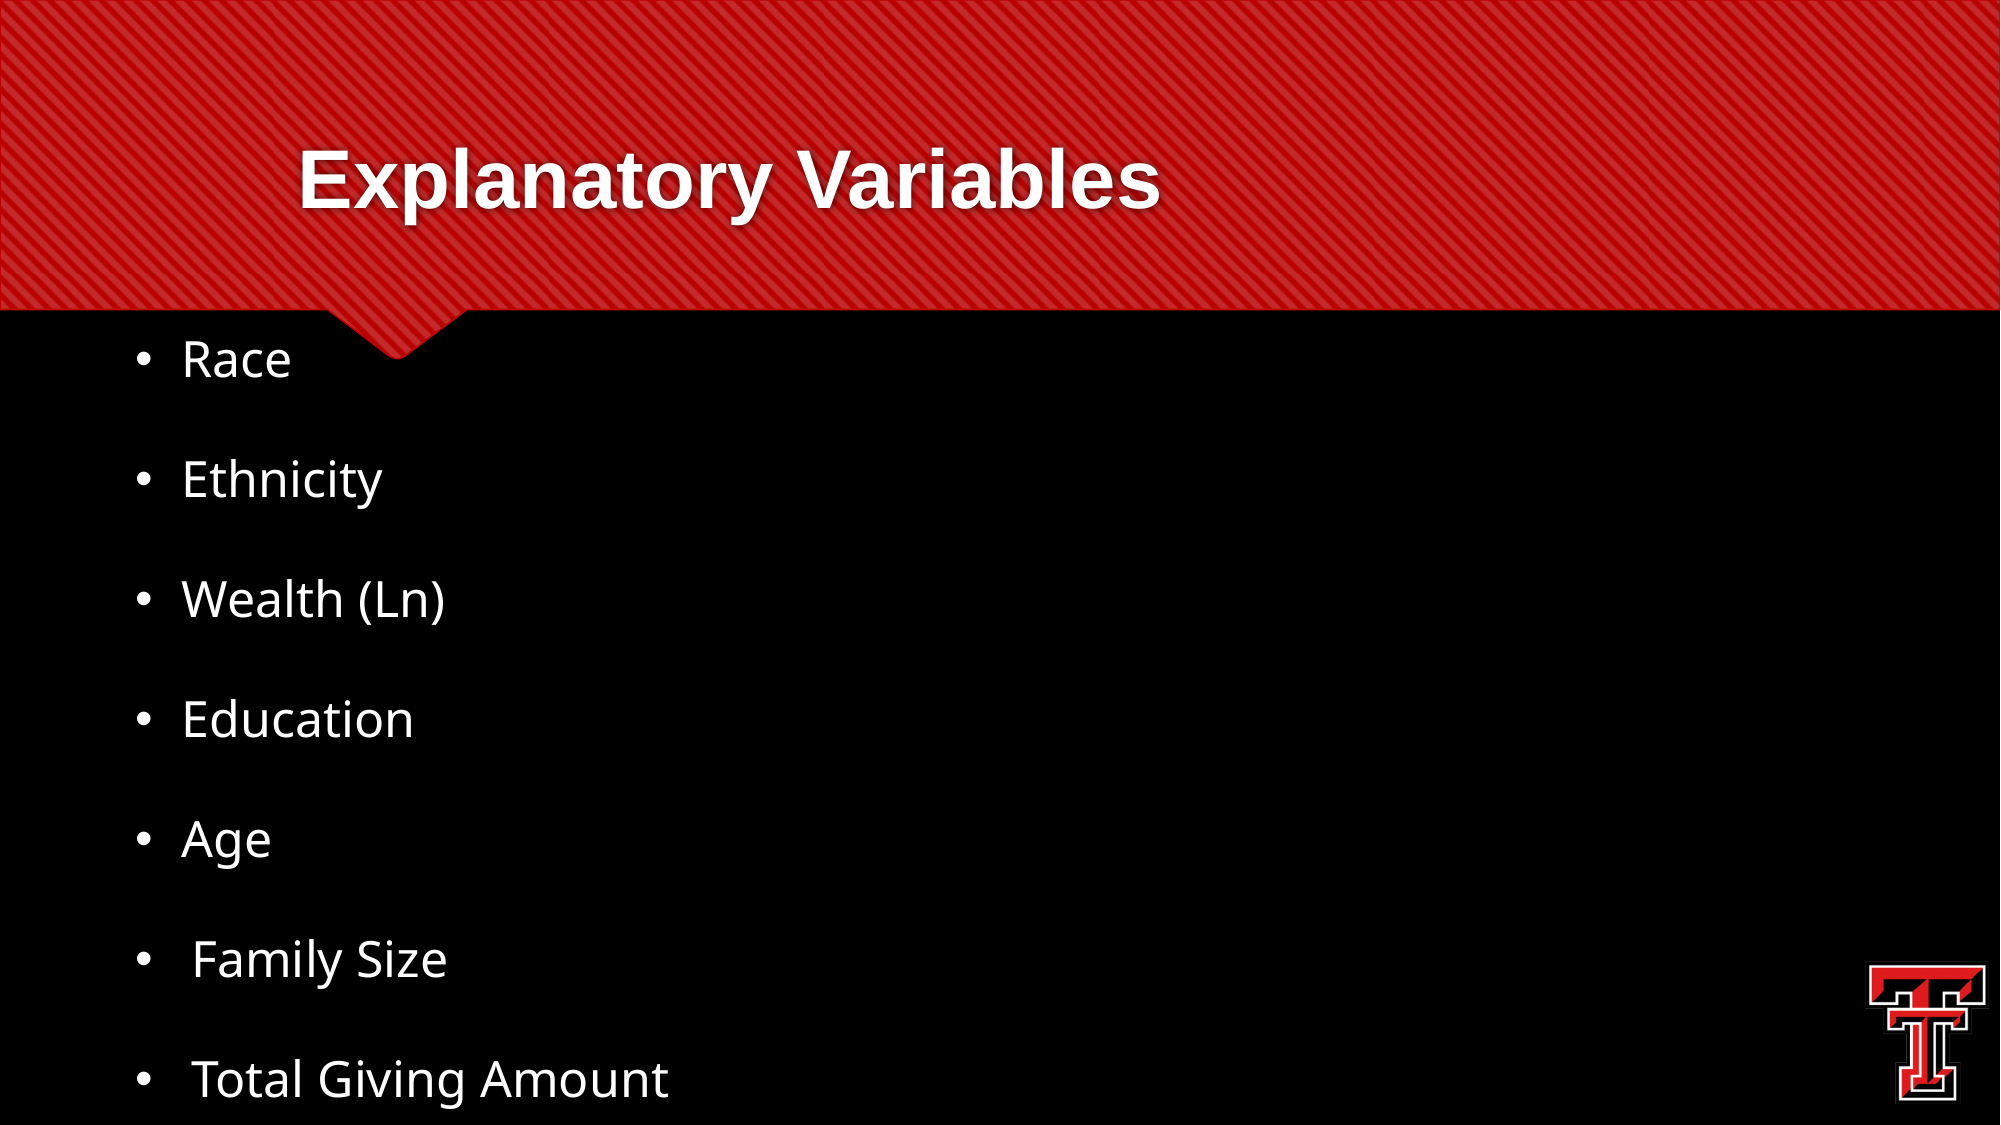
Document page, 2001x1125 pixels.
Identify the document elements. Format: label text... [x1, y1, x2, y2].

title Explanatory Variables [132, 73, 1868, 233]
picture [1865, 960, 1989, 1105]
text_box Race Ethnicity Wealth (Ln) Education Age Family Size Total Giving Amount [120, 320, 1928, 1125]
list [134, 364, 1866, 962]
